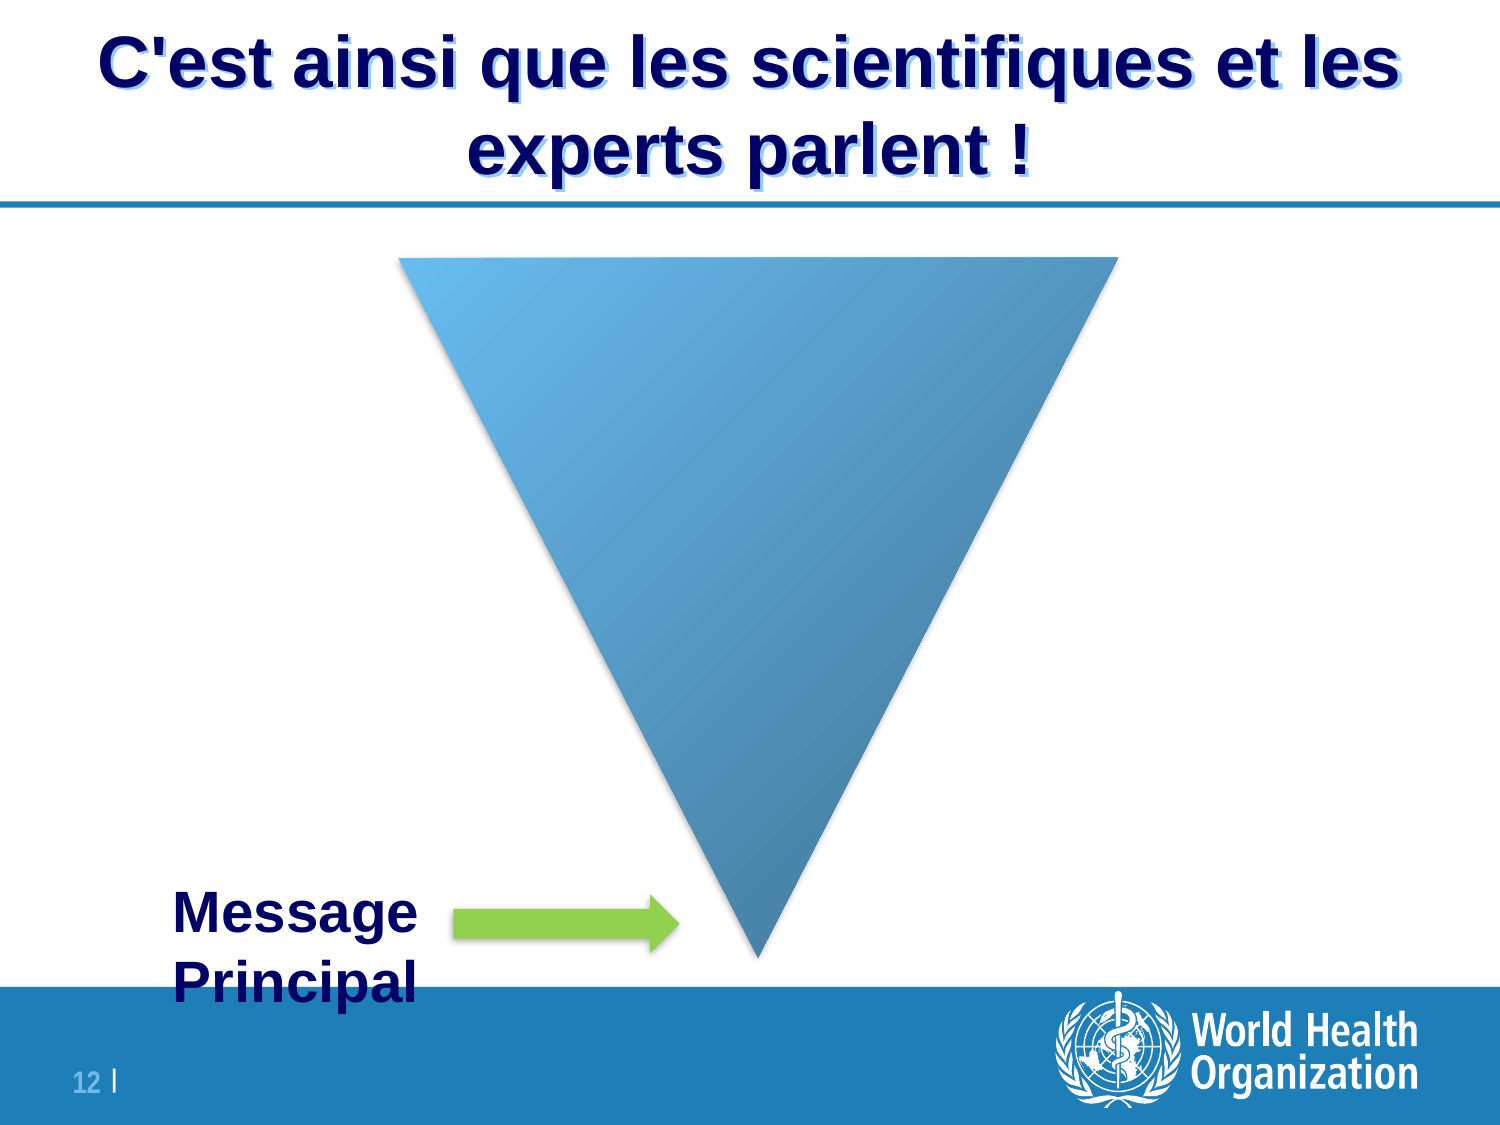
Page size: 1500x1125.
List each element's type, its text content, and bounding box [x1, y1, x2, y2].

text_box [398, 257, 1119, 958]
title C'est ainsi que les scientifiques et les experts parlent ! [0, 0, 1500, 204]
text_box [453, 894, 680, 954]
text_box Message Principal [0, 867, 433, 1021]
